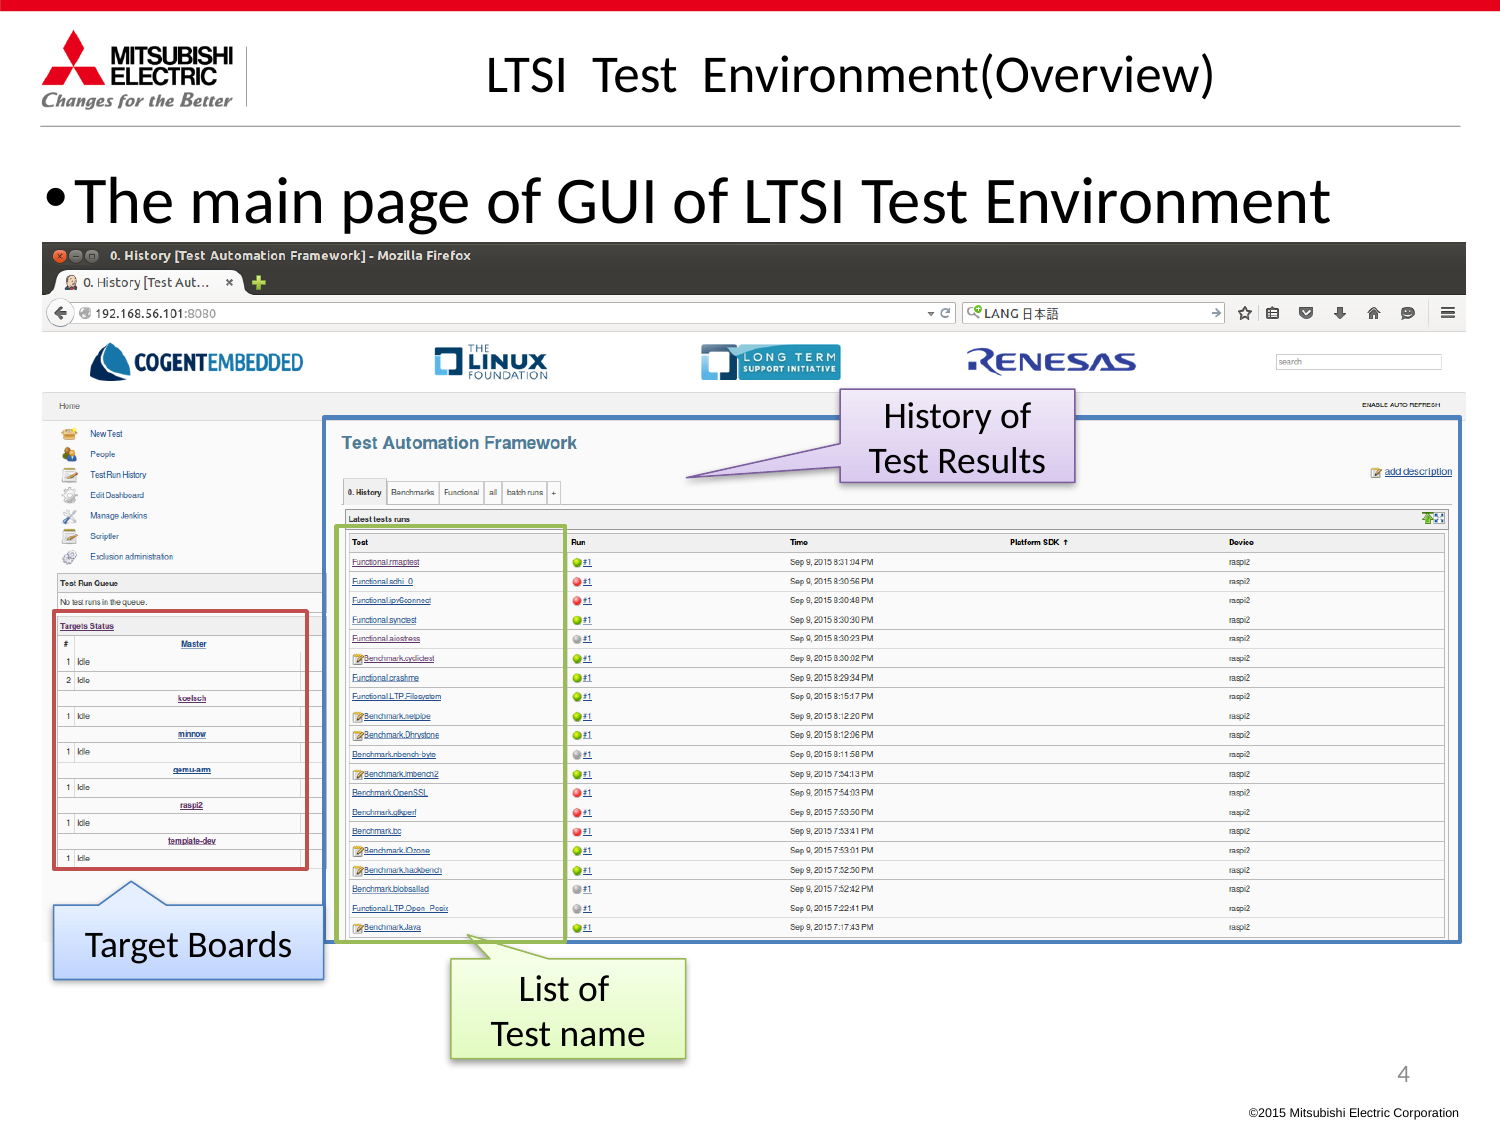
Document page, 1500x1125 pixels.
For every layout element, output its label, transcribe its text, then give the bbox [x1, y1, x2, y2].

text_box List of Test name [450, 950, 687, 1060]
picture [0, 0, 1500, 1125]
list The main page of GUI of LTSI Test Environment [29, 149, 1483, 1035]
slide_number 4 [1074, 1042, 1425, 1103]
text_box Target Boards [52, 950, 325, 981]
text_box The results of each cases are same, excepting the below. 10 items: NOT occurred on Minnow board (32bit) only. 1 item: Occurred on Raspberry Pi2 only. 2 items: Occurred on Minnow board only. 66 items: Occurred on Minnow board (64bit) only. 3 items: NOT occurred on Minnow board (64bit) only. [518, 245, 1468, 951]
title LTSI Test Environment(Overview) [242, 30, 1461, 112]
